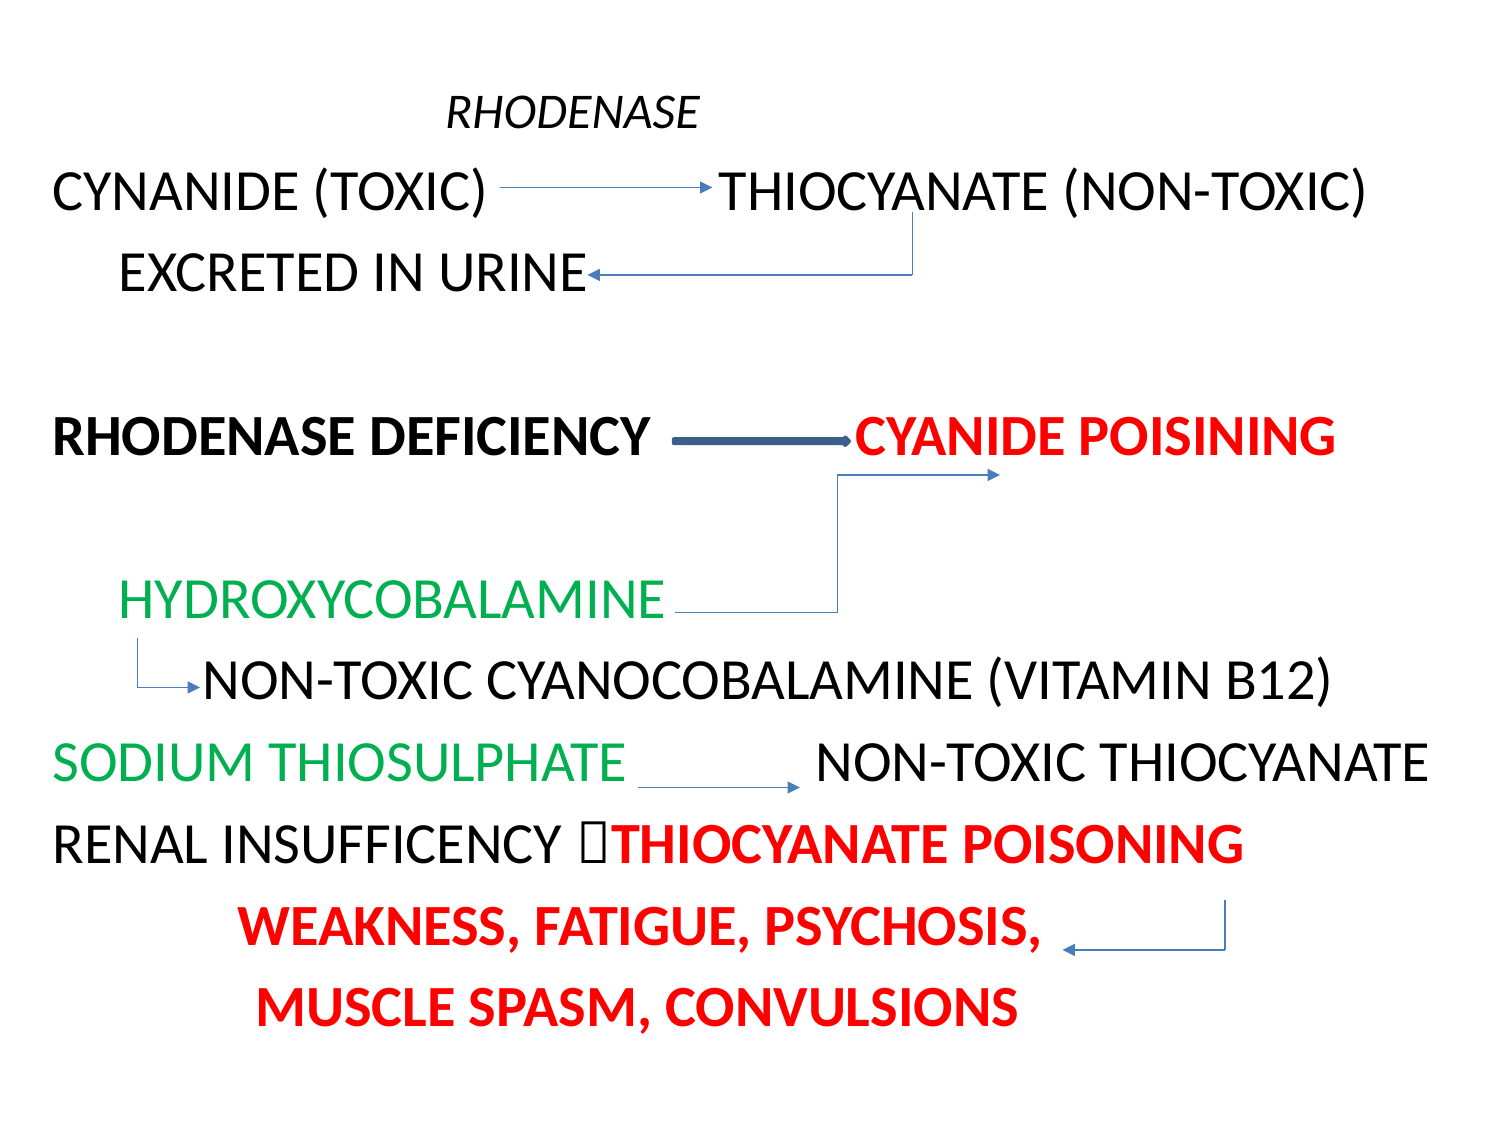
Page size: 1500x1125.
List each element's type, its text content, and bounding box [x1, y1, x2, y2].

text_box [674, 474, 1001, 613]
text_box [671, 435, 851, 447]
list RHODENASE CYNANIDE (TOXIC) THIOCYANATE (NON-TOXIC) EXCRETED IN URINE RHODENASE DEFICIENCY CYANIDE POISINING HYDROXYCOBALAMINE NON-TOXIC CYANOCOBALAMINE (VITAMIN B12) SODIUM THIOSULPHATE NON-TOXIC THIOCYANATE RENAL INSUFFICENCY THIOCYANATE POISONING WEAKNESS, FATIGUE, PSYCHOSIS, MUSCLE SPASM, CONVULSIONS [37, 62, 1463, 1075]
